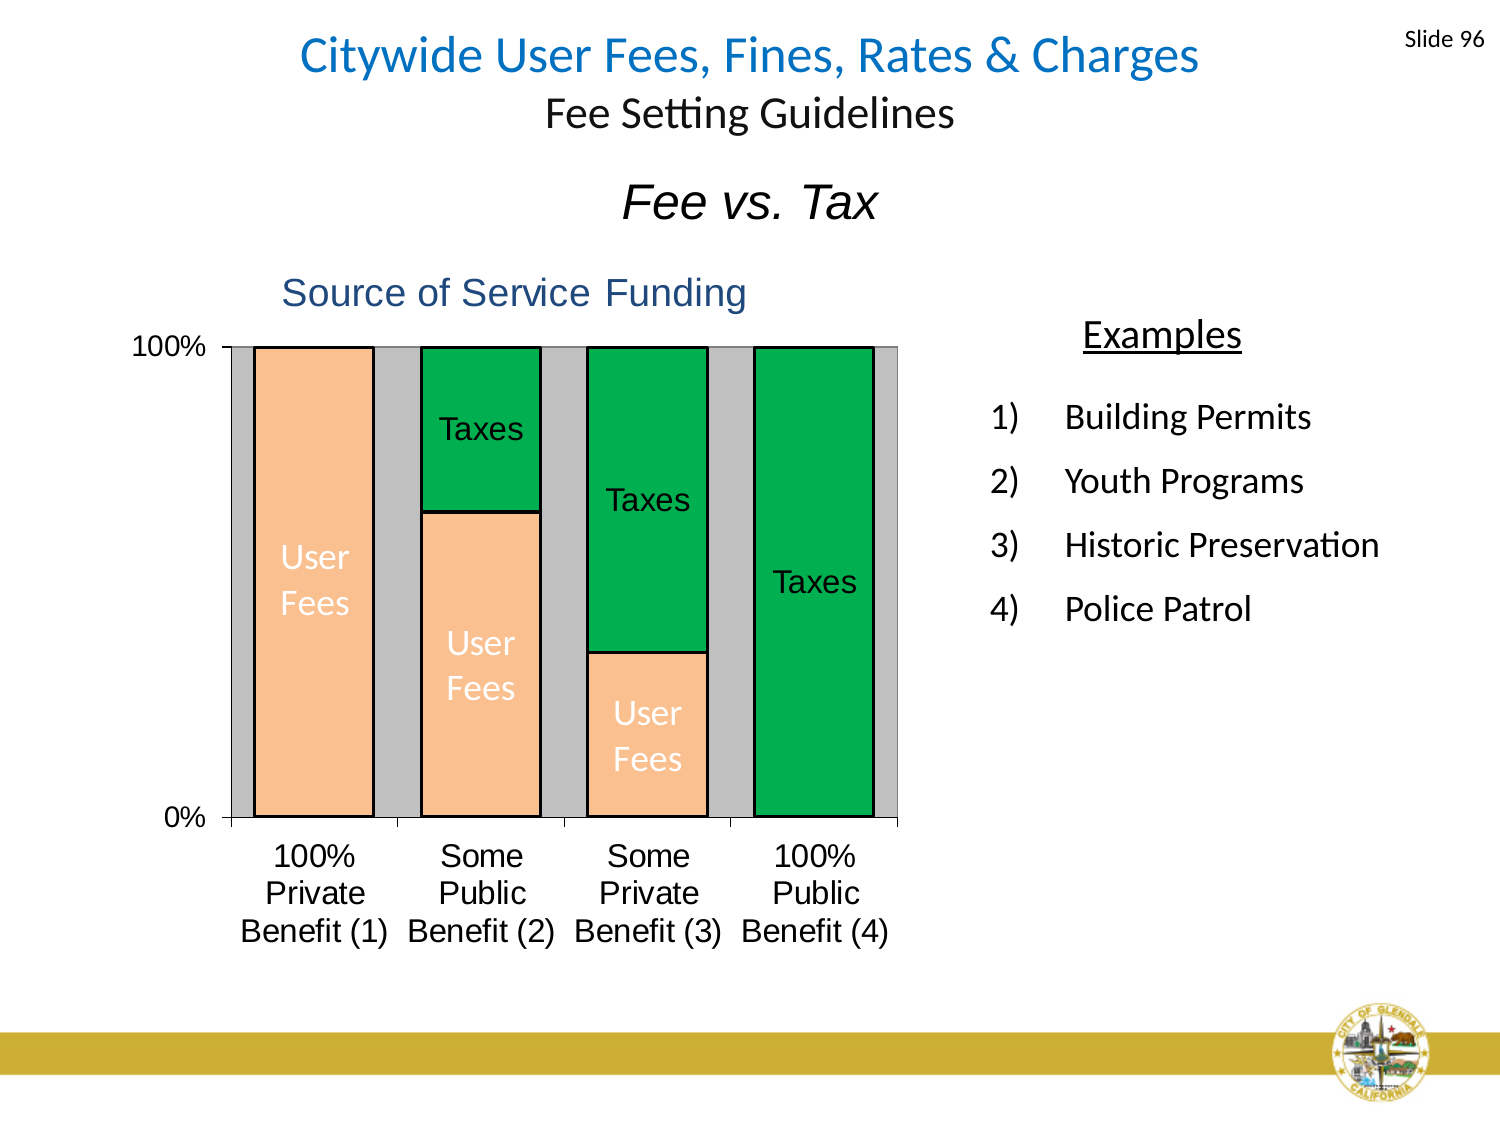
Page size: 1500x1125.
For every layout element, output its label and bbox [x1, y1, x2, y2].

text_box [66, 253, 921, 1041]
text_box [506, 162, 994, 238]
picture [0, 0, 1500, 1125]
slide_number [1149, 0, 1500, 75]
text_box [974, 299, 1350, 365]
text_box [975, 384, 1463, 636]
text_box [50, 12, 1450, 138]
